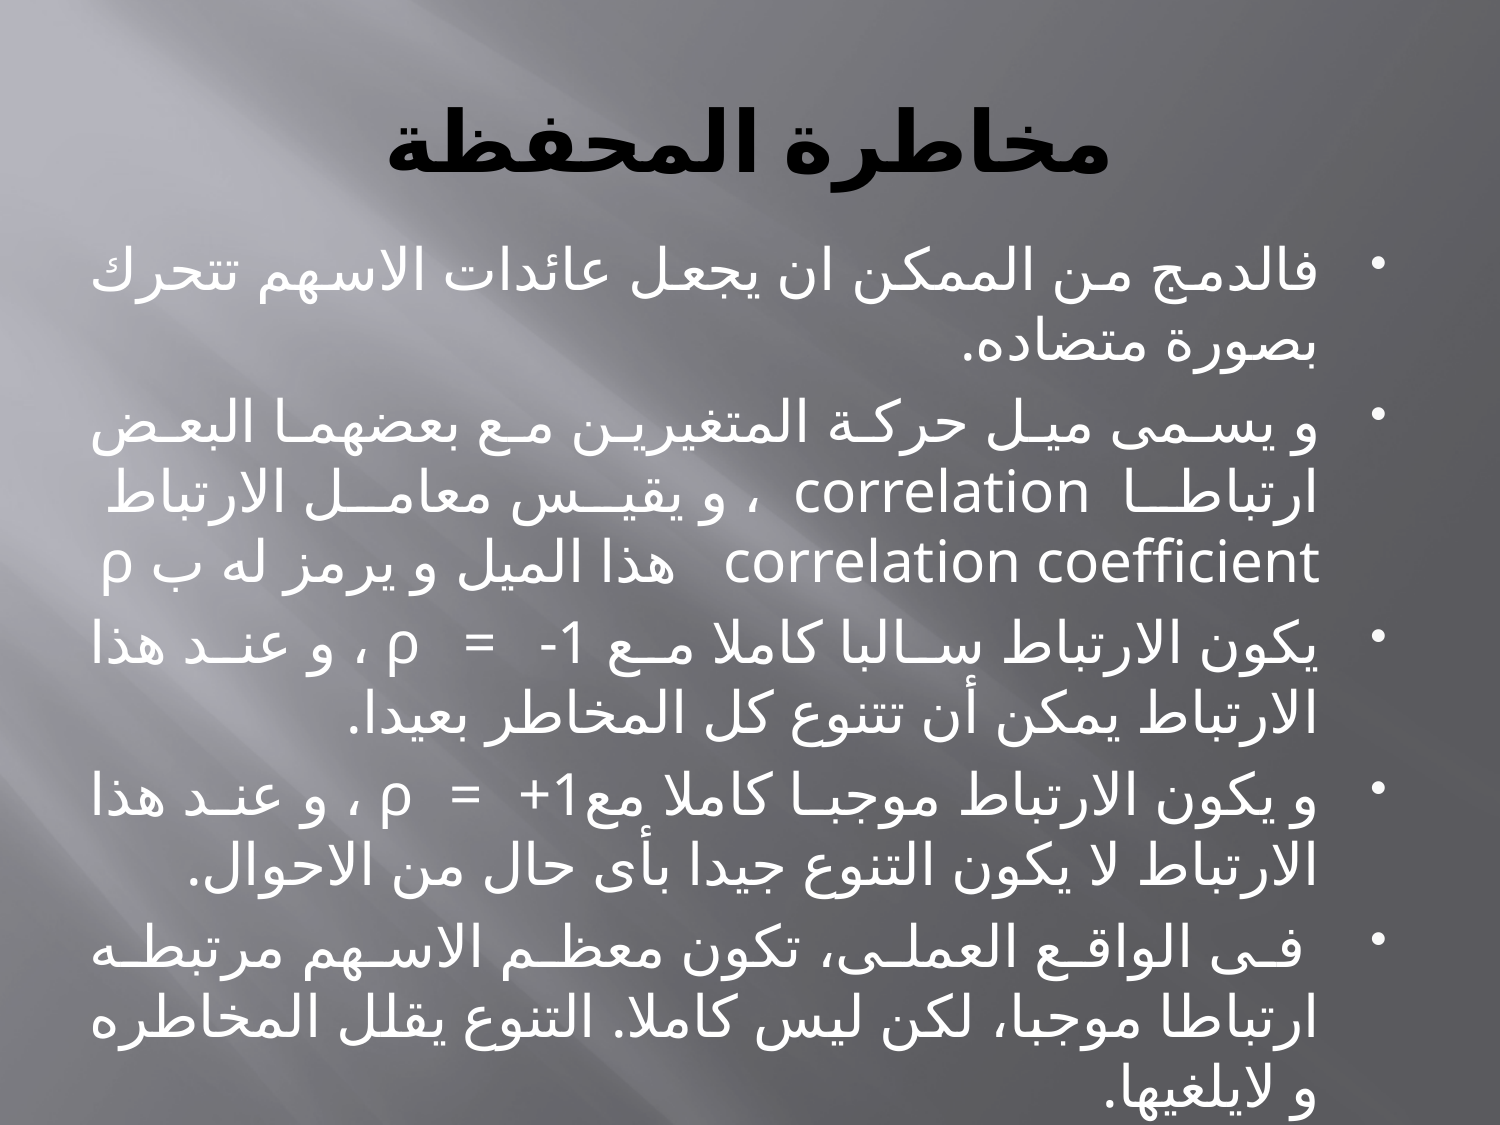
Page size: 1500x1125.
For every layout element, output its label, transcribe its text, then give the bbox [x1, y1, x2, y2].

list فالدمج من الممكن ان يجعل عائدات الاسهم تتحرك بصورة متضاده. و يسمى ميل حركة المتغيرين مع بعضهما البعض ارتباطا correlation ، و يقيس معامل الارتباط correlation coefficient هذا الميل و يرمز له ب ρ يكون الارتباط سالبا كاملا مع ρ = -1 ، و عند هذا الارتباط يمكن أن تتنوع كل المخاطر بعيدا. و يكون الارتباط موجبا كاملا معρ = +1 ، و عند هذا الارتباط لا يكون التنوع جيدا بأى حال من الاحوال. فى الواقع العملى، تكون معظم الاسهم مرتبطه ارتباطا موجبا، لكن ليس كاملا. التنوع يقلل المخاطره و لايلغيها. [75, 224, 1425, 1035]
title مخاطرة المحفظة [75, 45, 1425, 224]
